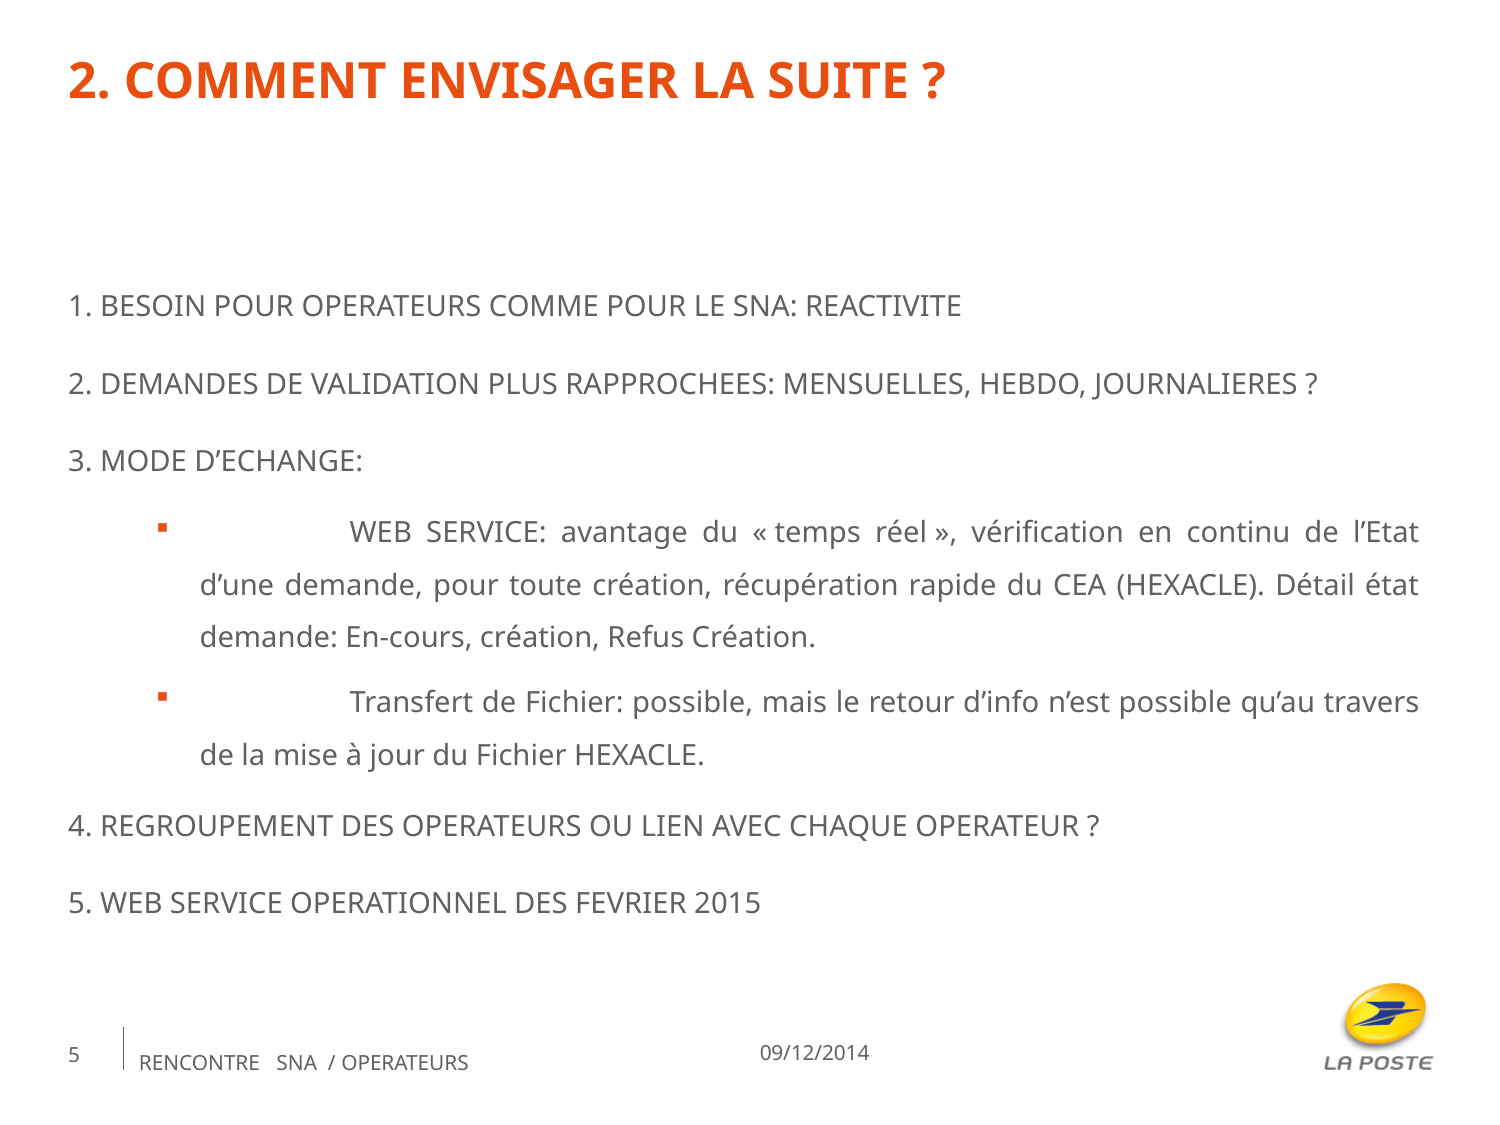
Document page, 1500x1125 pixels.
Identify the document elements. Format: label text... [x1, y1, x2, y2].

slide_number 5 [53, 1017, 124, 1078]
text_box 09/12/2014 [639, 1012, 990, 1073]
list 1. BESOIN POUR OPERATEURS COMME POUR LE SNA: REACTIVITE 2. DEMANDES DE VALIDATION PLUS RAPPROCHEES: MENSUELLES, HEBDO, JOURNALIERES ? 3. MODE D’ECHANGE: WEB SERVICE: avantage du « temps réel », vérification en continu de l’Etat d’une demande, pour toute création, récupération rapide du CEA (HEXACLE). Détail état demande: En-cours, création, Refus Création. Transfert de Fichier: possible, mais le retour d’info n’est possible qu’au travers de la mise à jour du Fichier HEXACLE. 4. REGROUPEMENT DES OPERATEURS OU LIEN AVEC CHAQUE OPERATEUR ? 5. WEB SERVICE OPERATIONNEL DES FEVRIER 2015 [53, 262, 1436, 1000]
picture [1285, 952, 1468, 1096]
title 2. COMMENT ENVISAGER LA SUITE ? [53, 40, 1436, 197]
footer Rencontre sna / operateurs [123, 1021, 621, 1082]
